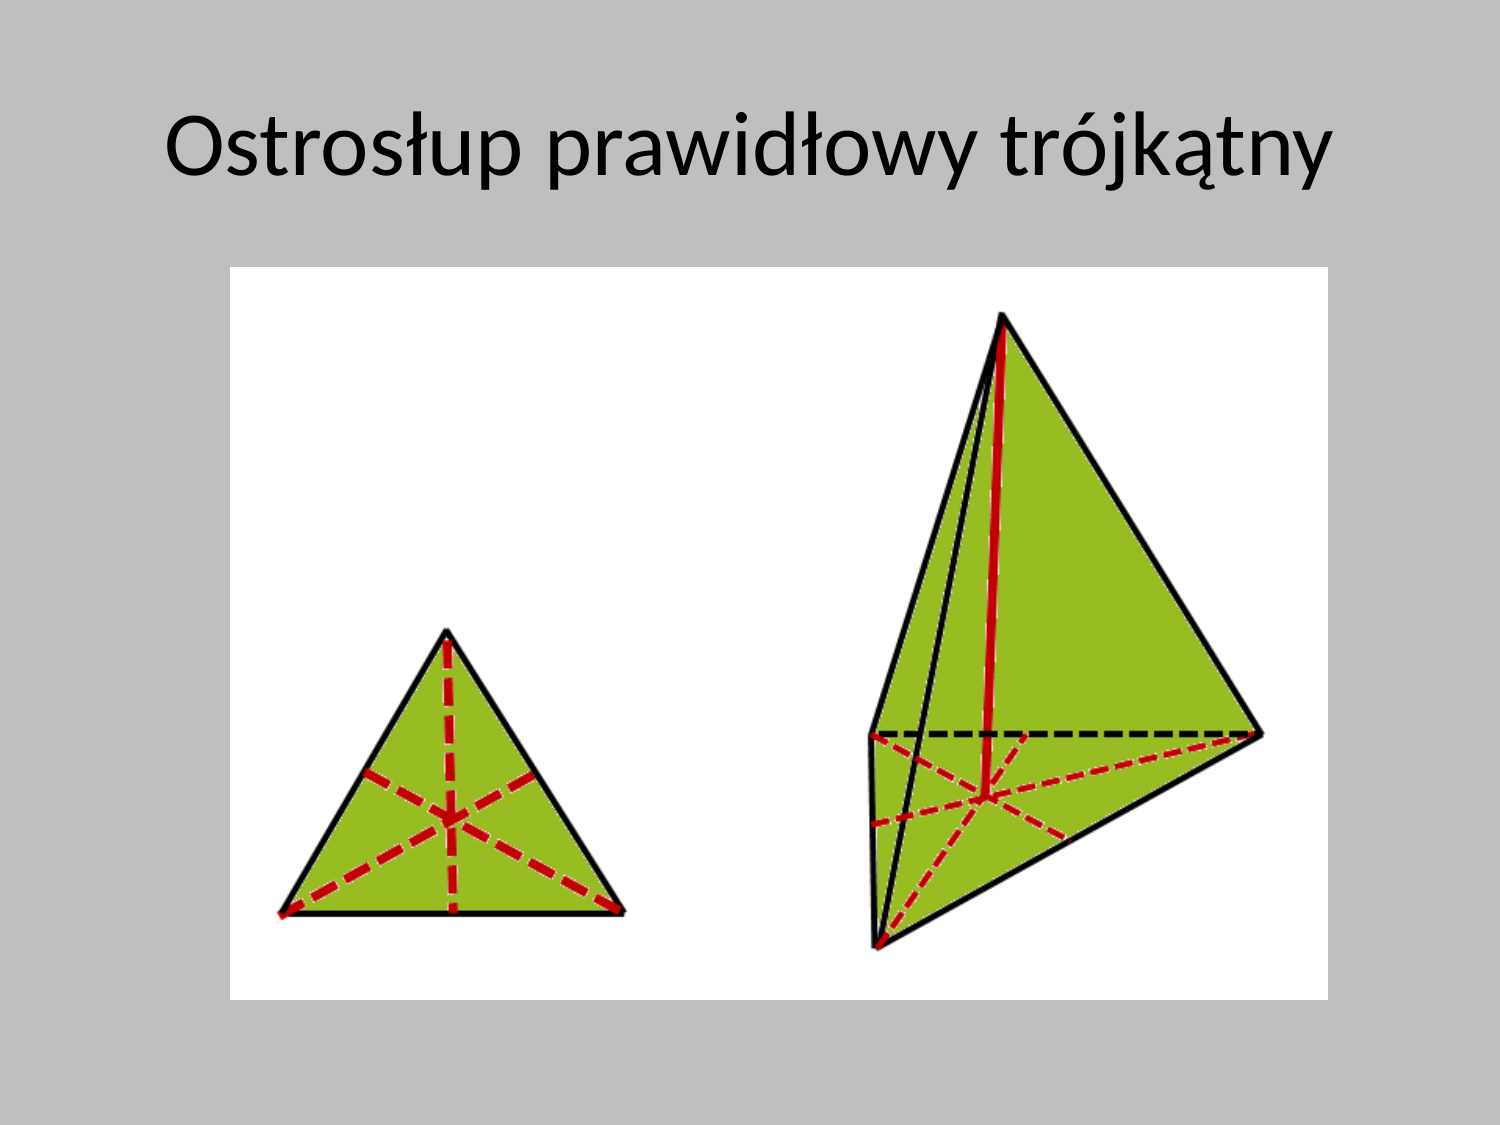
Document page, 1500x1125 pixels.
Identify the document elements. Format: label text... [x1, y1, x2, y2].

picture [229, 266, 1328, 1001]
title Ostrosłup prawidłowy trójkątny [75, 45, 1425, 233]
